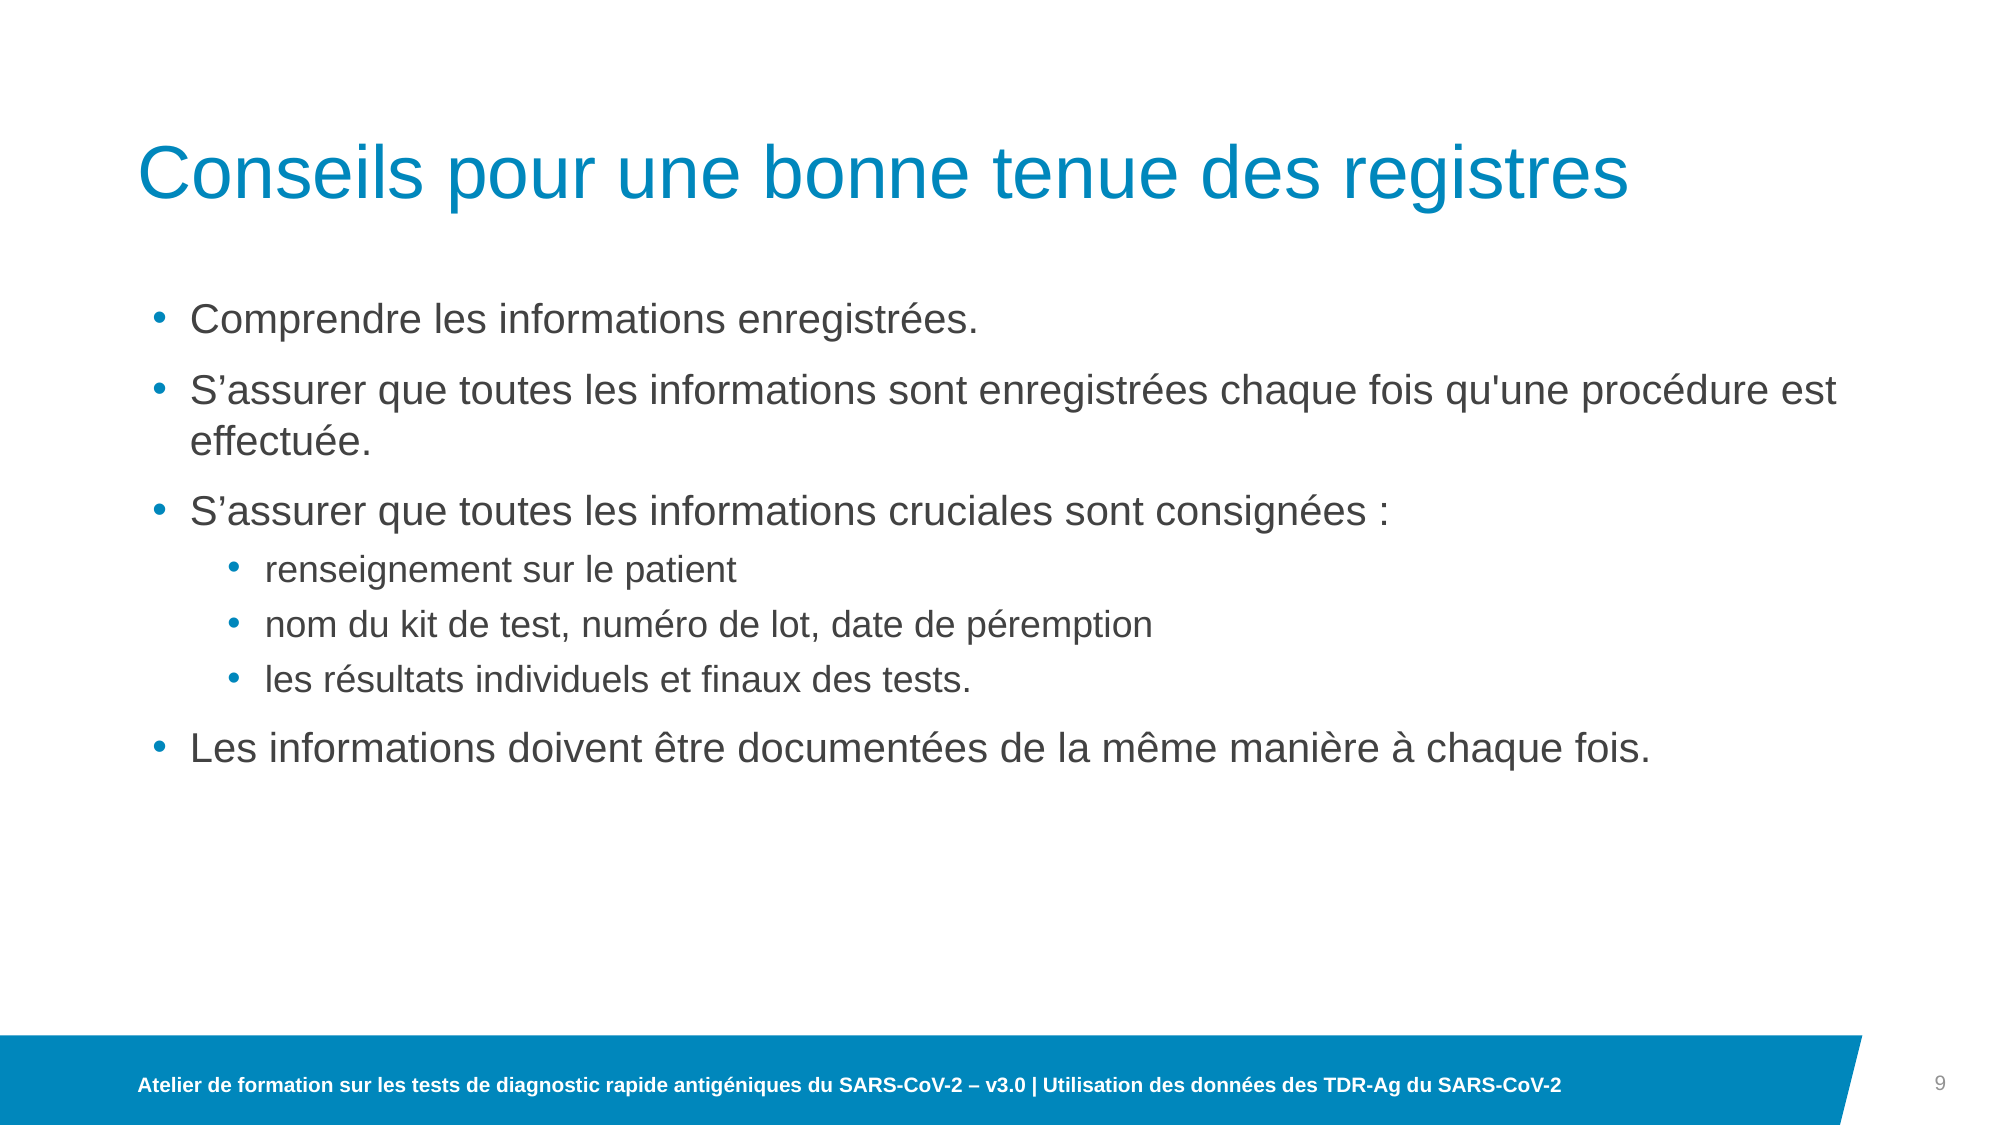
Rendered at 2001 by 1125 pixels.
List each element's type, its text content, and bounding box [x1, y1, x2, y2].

list Comprendre les informations enregistrées. S’assurer que toutes les informations sont enregistrées chaque fois qu'une procédure est effectuée. S’assurer que toutes les informations cruciales sont consignées : renseignement sur le patient nom du kit de test, numéro de lot, date de péremption les résultats individuels et finaux des tests. Les informations doivent être documentées de la même manière à chaque fois. [137, 284, 1863, 1014]
slide_number 9 [1862, 1035, 1947, 1125]
title Conseils pour une bonne tenue des registres [137, 59, 1863, 215]
footer Atelier de formation sur les tests de diagnostic rapide antigéniques du SARS-CoV-2 – v3.0 | Utilisation des données des TDR-Ag du SARS-CoV-2 [137, 1042, 1598, 1125]
